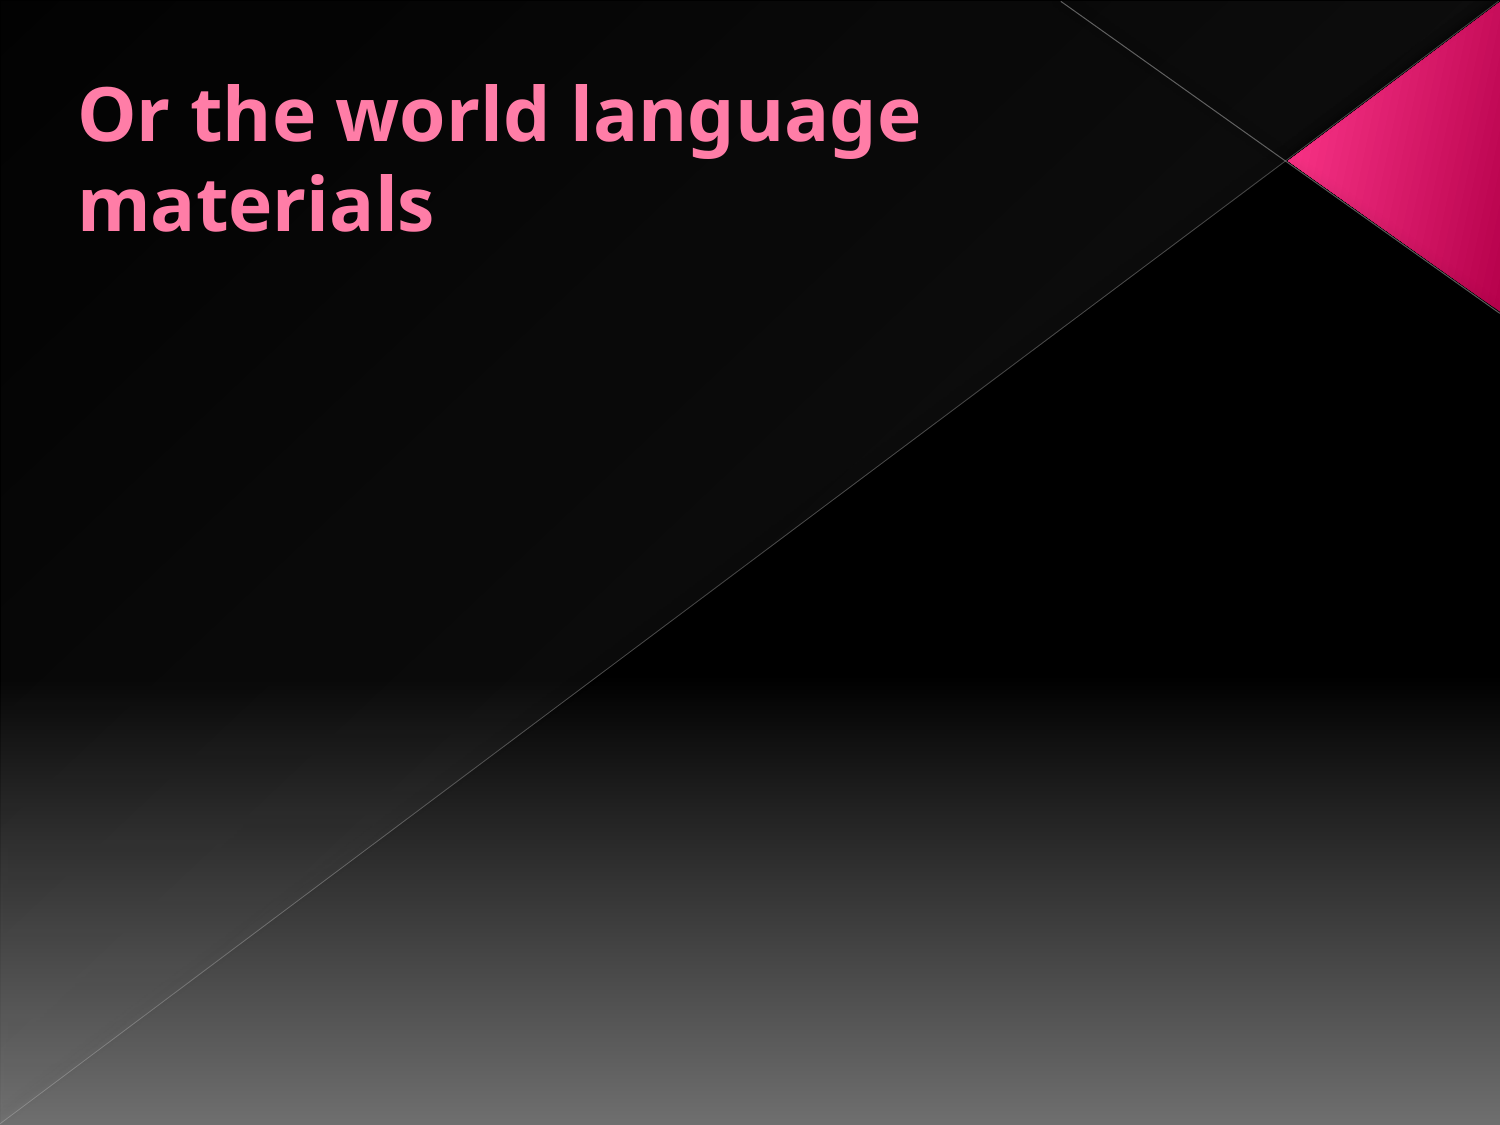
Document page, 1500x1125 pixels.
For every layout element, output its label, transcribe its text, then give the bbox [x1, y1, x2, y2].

title Or the world language materials [62, 44, 1250, 268]
